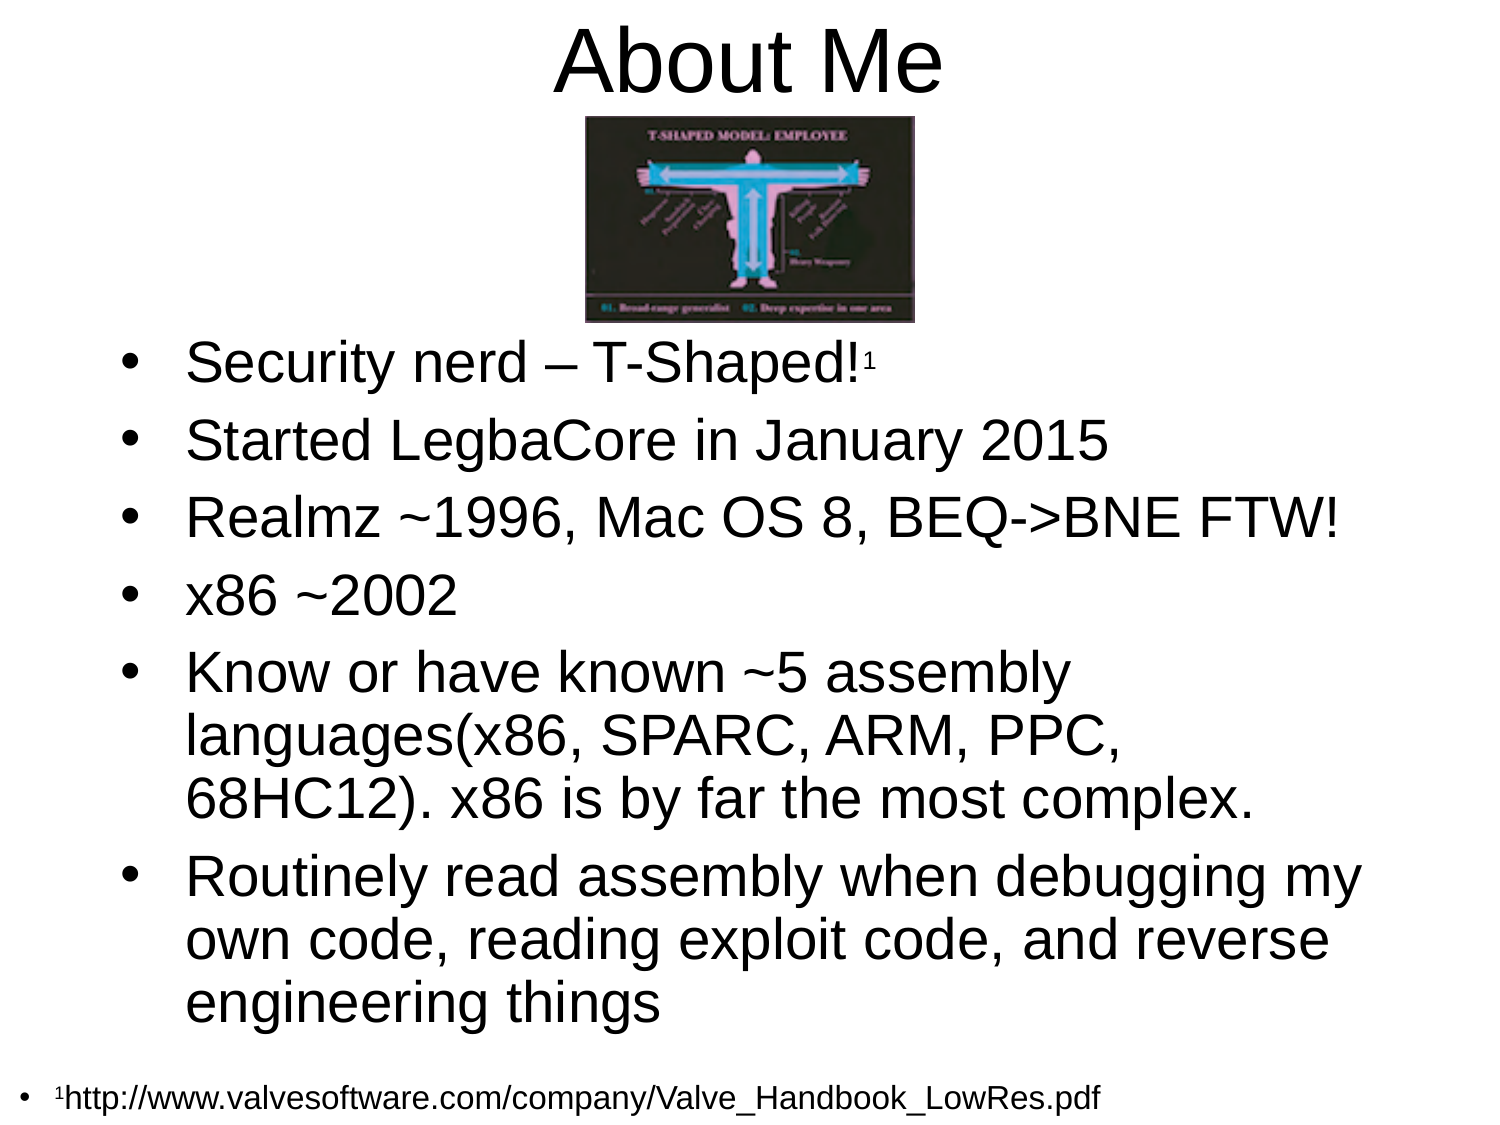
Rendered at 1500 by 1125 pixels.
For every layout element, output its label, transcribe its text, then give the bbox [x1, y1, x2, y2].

text_box Security nerd – T-Shaped!1 Started LegbaCore in January 2015 Realmz ~1996, Mac OS 8, BEQ->BNE FTW! x86 ~2002 Know or have known ~5 assembly languages(x86, SPARC, ARM, PPC, 68HC12). x86 is by far the most complex. Routinely read assembly when debugging my own code, reading exploit code, and reverse engineering things [112, 324, 1388, 1043]
picture [585, 116, 915, 324]
text_box About Me [112, 1, 1388, 112]
text_box 1http://www.valvesoftware.com/company/Valve_Handbook_LowRes.pdf [11, 1073, 1111, 1124]
